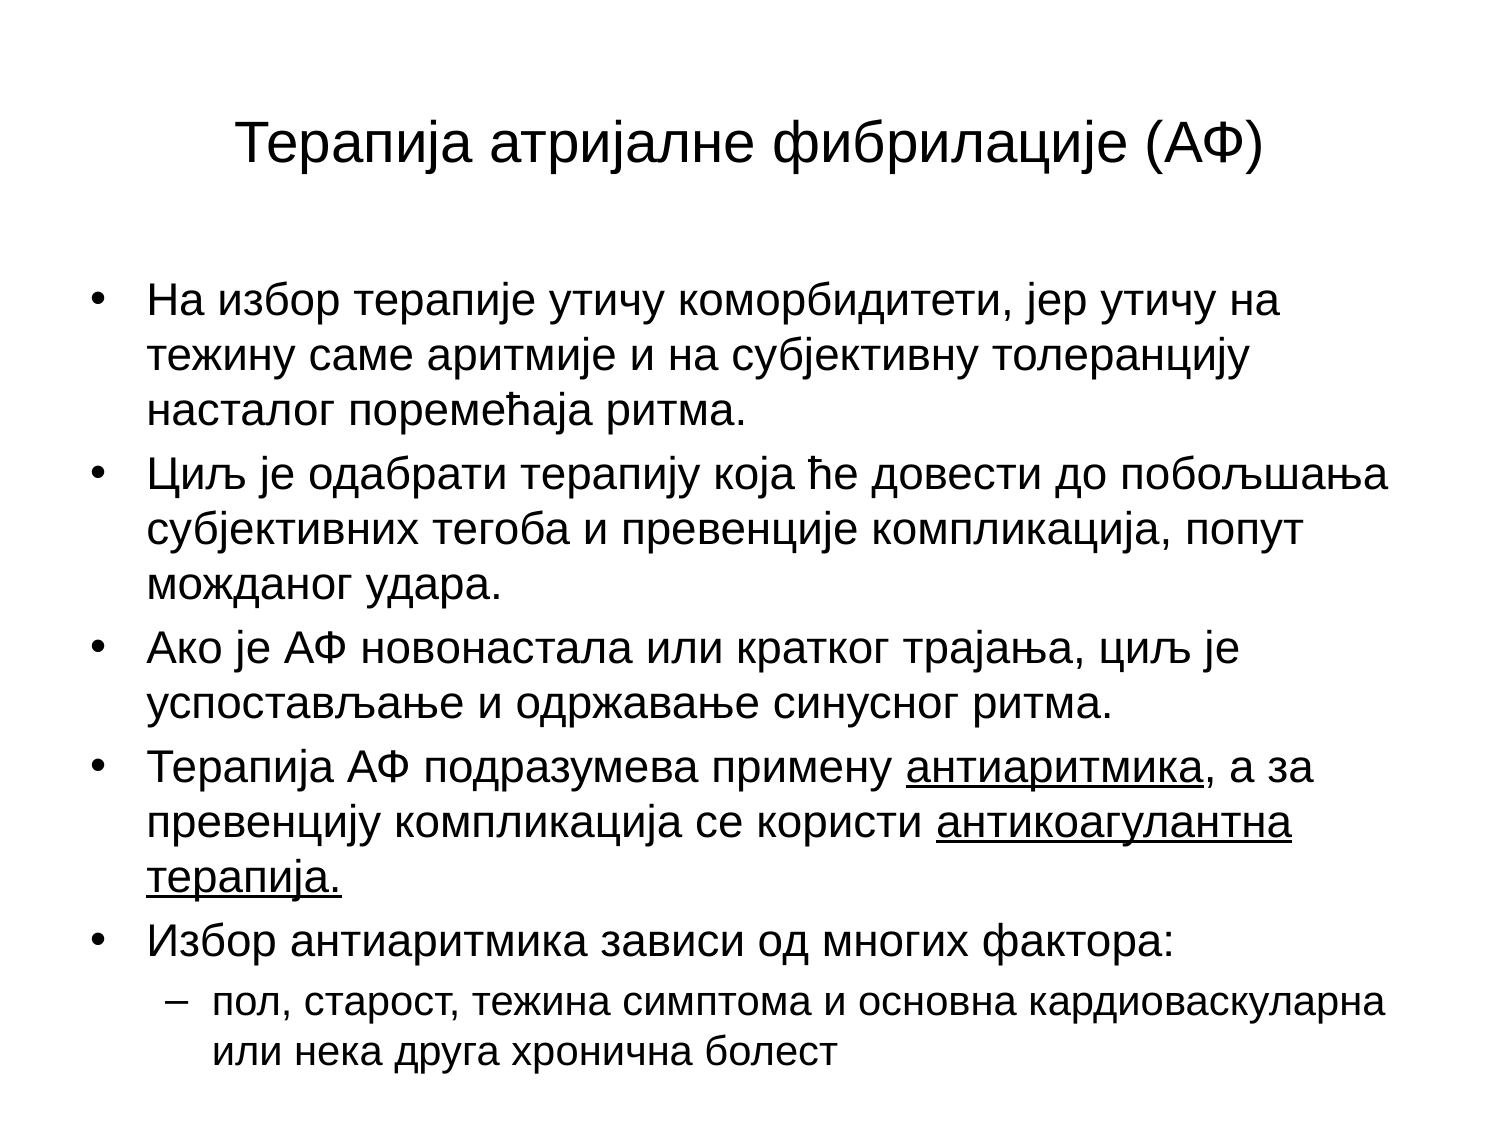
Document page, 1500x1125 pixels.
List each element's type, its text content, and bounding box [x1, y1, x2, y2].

list На избор терапије утичу коморбидитети, јер утичу на тежину саме аритмије и на субјективну толеранцију насталог поремећаја ритма. Циљ је одабрати терапију која ће довести до побољшања субјективних тегоба и превенције компликација, попут можданог удара. Ако је АФ новoнастала или кратког трајања, циљ је успостављање и одржавање синусног ритма. Терапија АФ подразумева примену антиаритмика, а за превенцију компликација се користи антикоагулантна терапија. Избор антиаритмика зависи од многих фактора: пол, старост, тежина симптома и основна кардиоваскуларна или нека друга хронична болест [75, 262, 1425, 1083]
title Терапија атријалне фибрилације (АФ) [75, 45, 1425, 233]
